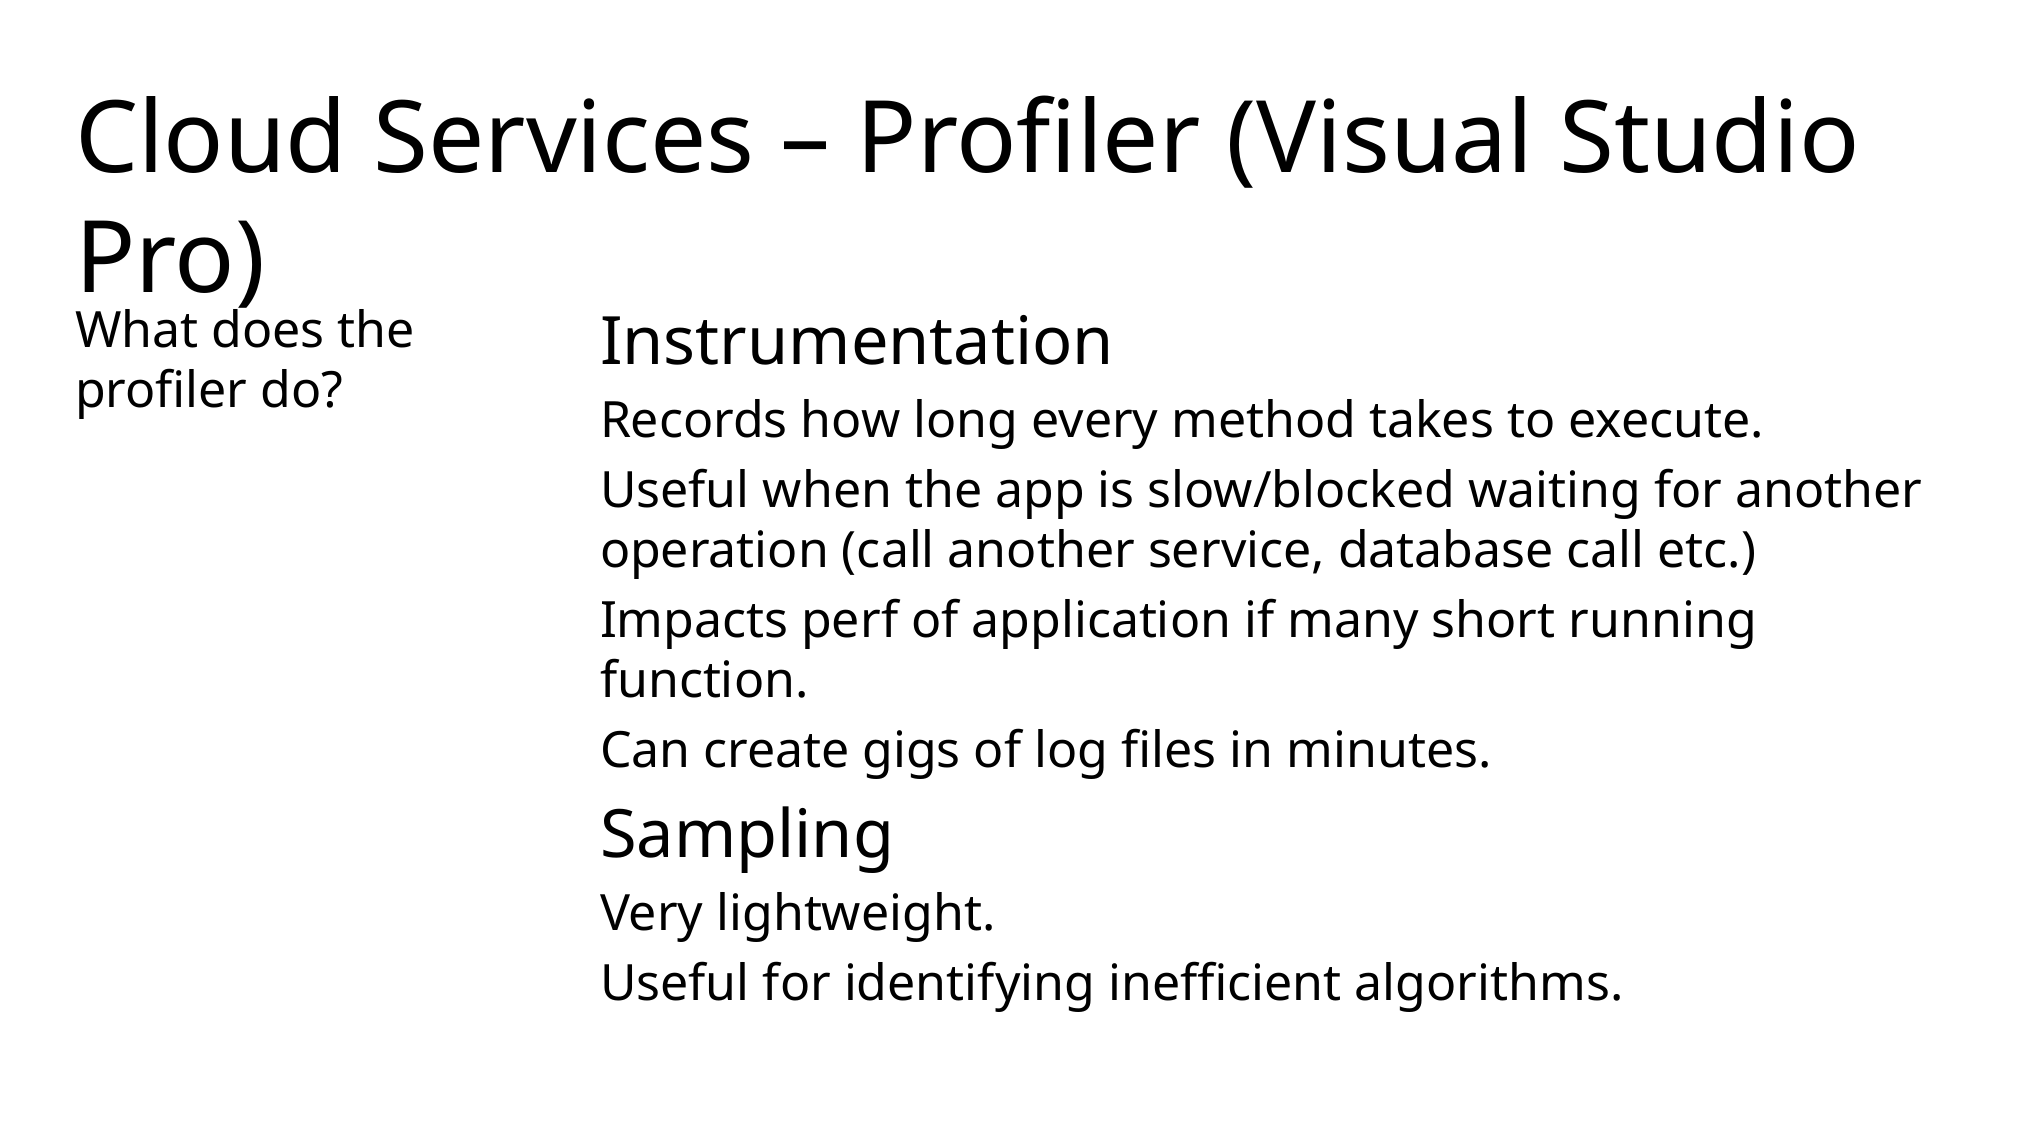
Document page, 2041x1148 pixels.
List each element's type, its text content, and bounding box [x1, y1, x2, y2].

title Cloud Services – Profiler (Visual Studio Pro) [45, 48, 1996, 199]
list What does the profiler do? [45, 273, 496, 1099]
list Instrumentation Records how long every method takes to execute. Useful when the app is slow/blocked waiting for another operation (call another service, database call etc.) Impacts perf of application if many short running function. Can create gigs of log files in minutes. Sampling Very lightweight. Useful for identifying inefficient algorithms. [570, 273, 1996, 1099]
